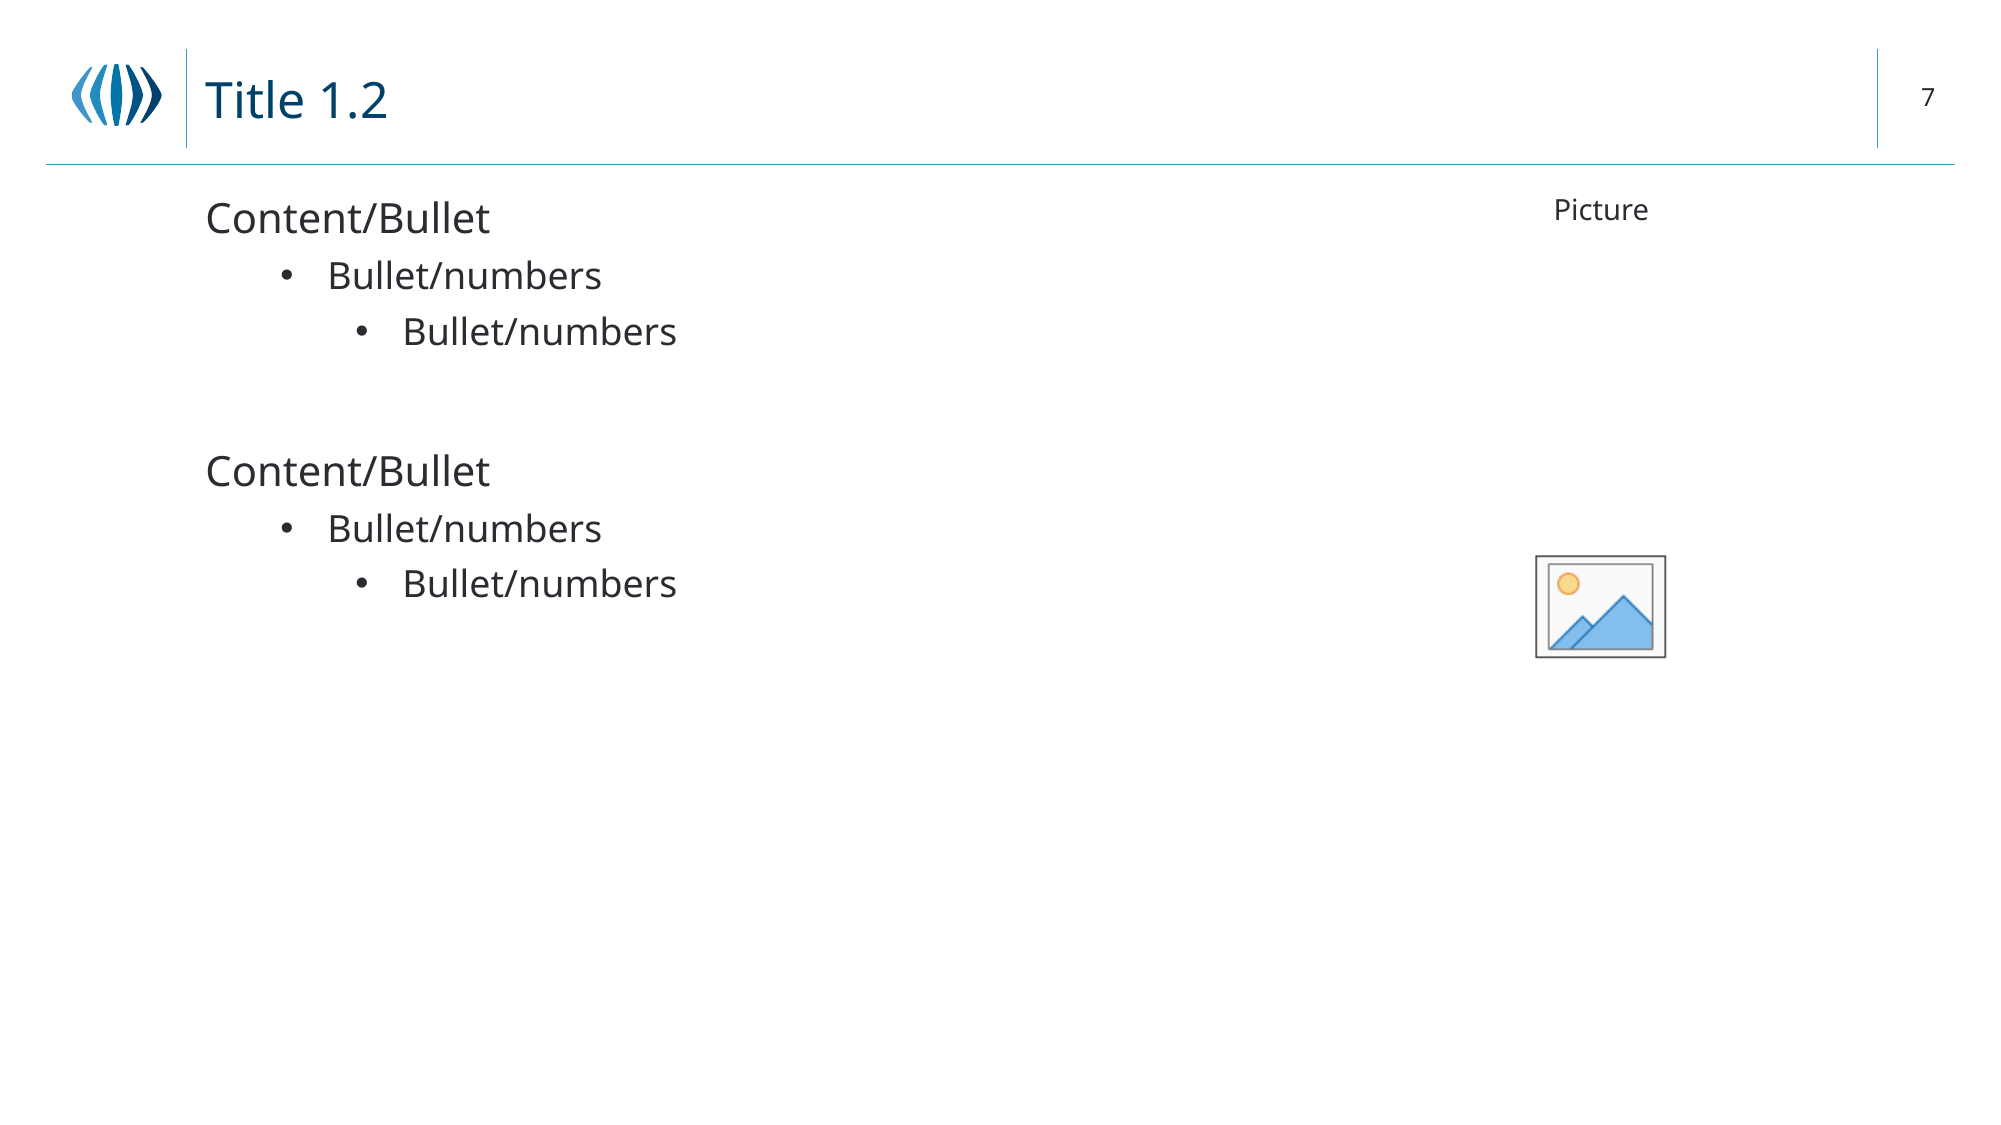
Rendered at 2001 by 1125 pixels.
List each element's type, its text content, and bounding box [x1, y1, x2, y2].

list Content/Bullet Bullet/numbers Bullet/numbers Content/Bullet Bullet/numbers Bullet/numbers [190, 184, 1319, 1031]
title Title 1.2 [190, 49, 1863, 149]
picture [71, 64, 166, 133]
picture [1340, 184, 1863, 1031]
